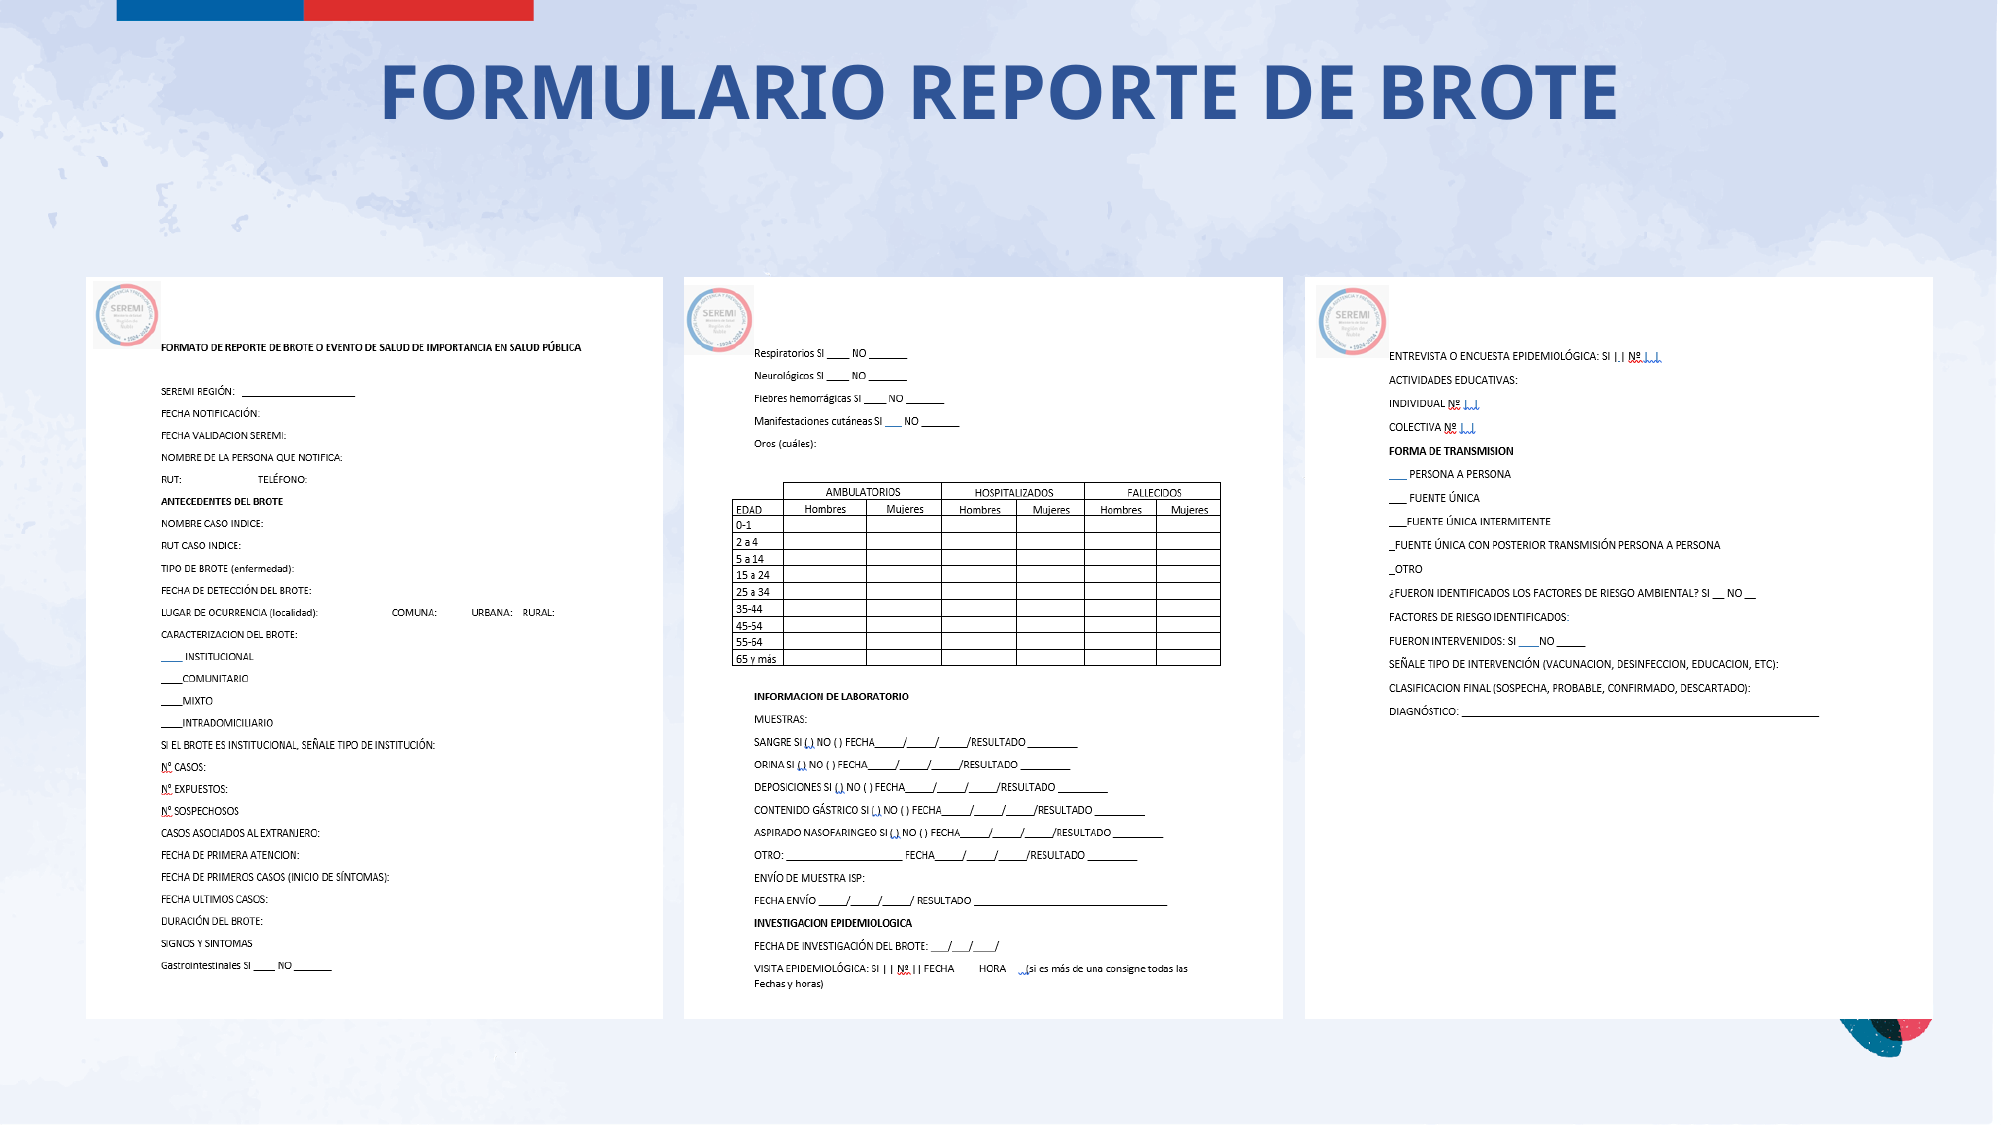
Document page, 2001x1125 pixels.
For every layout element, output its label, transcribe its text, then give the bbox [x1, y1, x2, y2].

title FORMULARIO REPORTE DE BROTE [111, 47, 1889, 154]
picture [0, 0, 2001, 1125]
